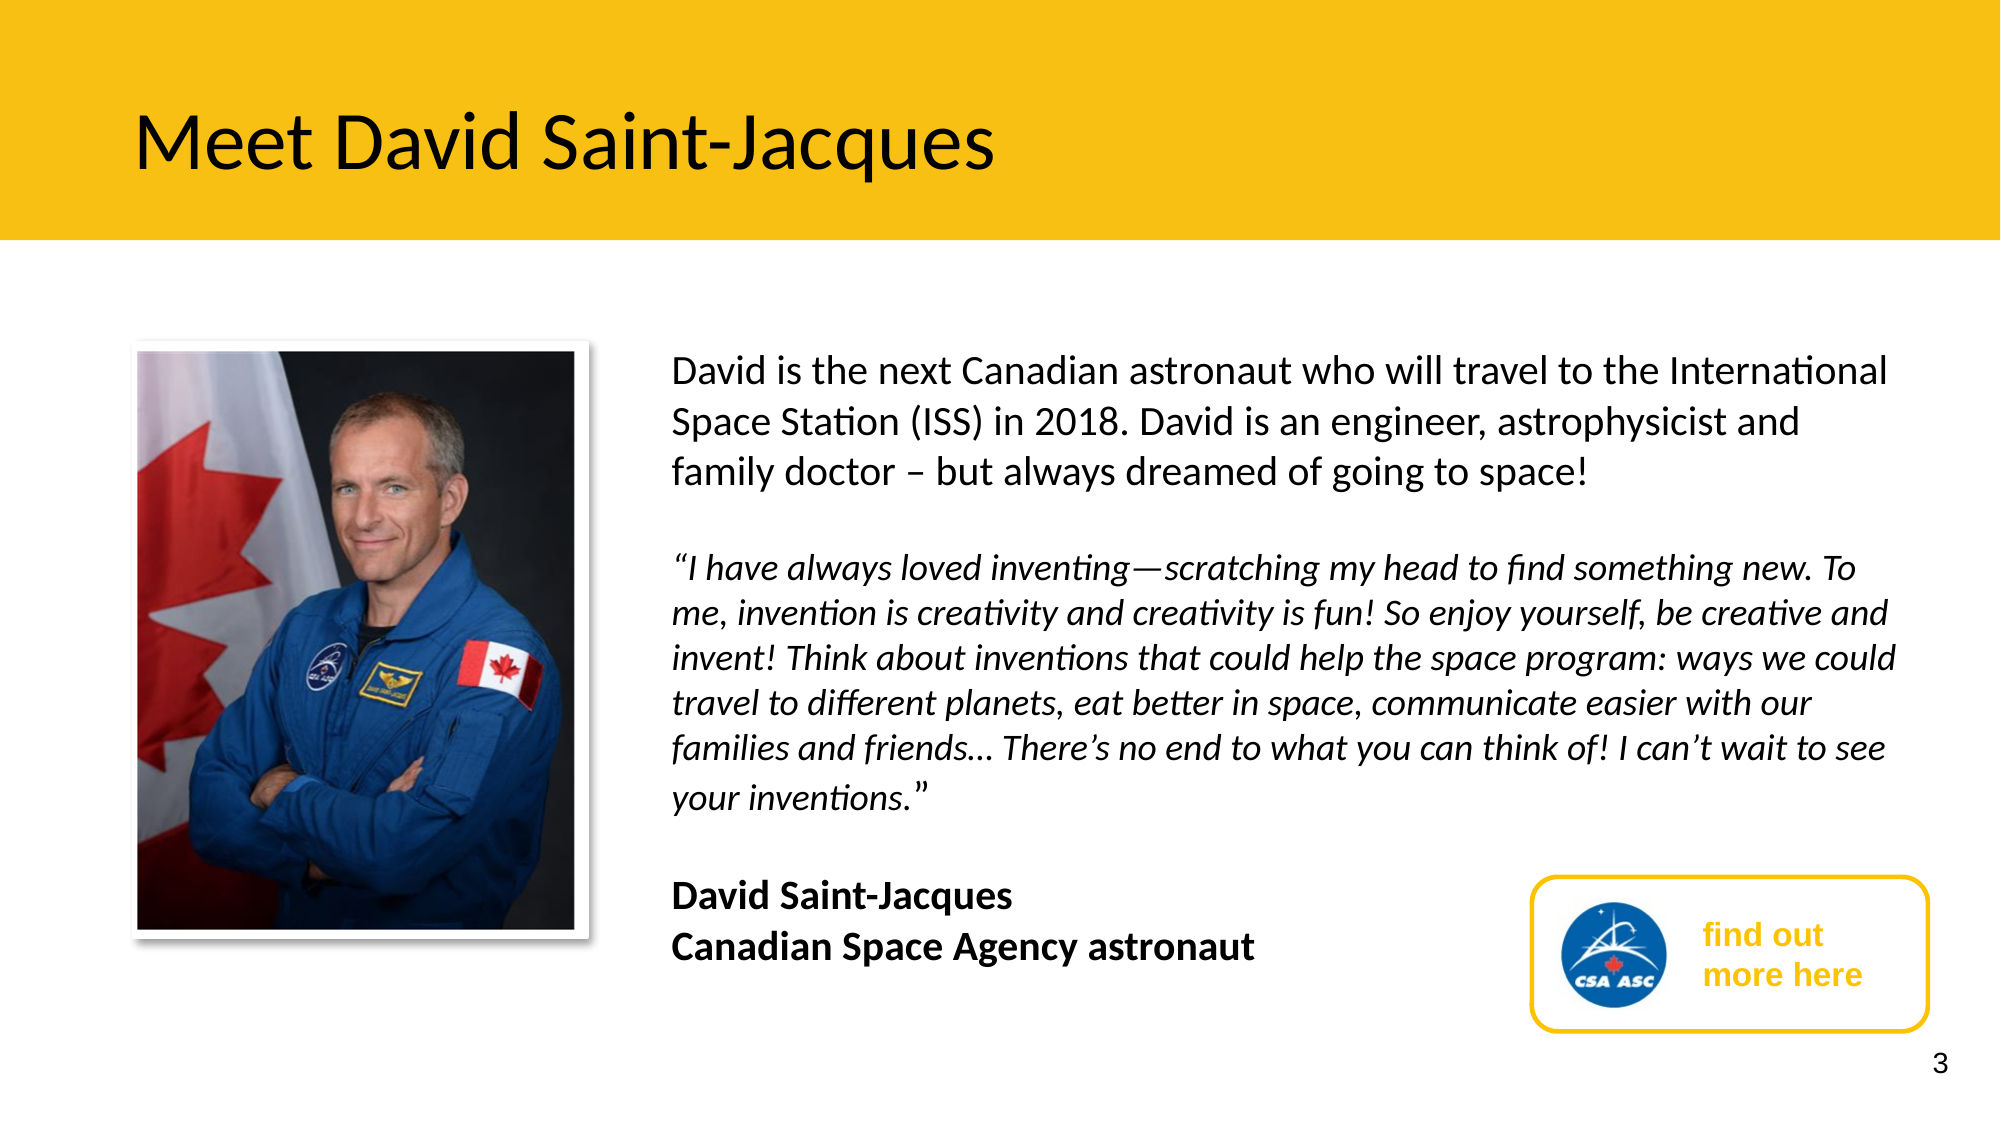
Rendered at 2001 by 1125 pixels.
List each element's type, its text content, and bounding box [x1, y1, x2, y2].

text_box David is the next Canadian astronaut who will travel to the International Space Station (ISS) in 2018. David is an engineer, astrophysicist and family doctor – but always dreamed of going to space! “I have always loved inventing—scratching my head to find something new. To me, invention is creativity and creativity is fun! So enjoy yourself, be creative and invent! Think about inventions that could help the space program: ways we could travel to different planets, eat better in space, communicate easier with our families and friends… There’s no end to what you can think of! I can’t wait to see your inventions.” David Saint-Jacques Canadian Space Agency astronaut [656, 328, 1914, 1039]
title Meet David Saint-Jacques [118, 59, 1844, 225]
picture [1556, 898, 1670, 1012]
picture [135, 344, 585, 936]
text_box find out more here [1687, 905, 1881, 1002]
text_box [1531, 876, 1928, 1032]
text_box 3 [1899, 1029, 1964, 1100]
